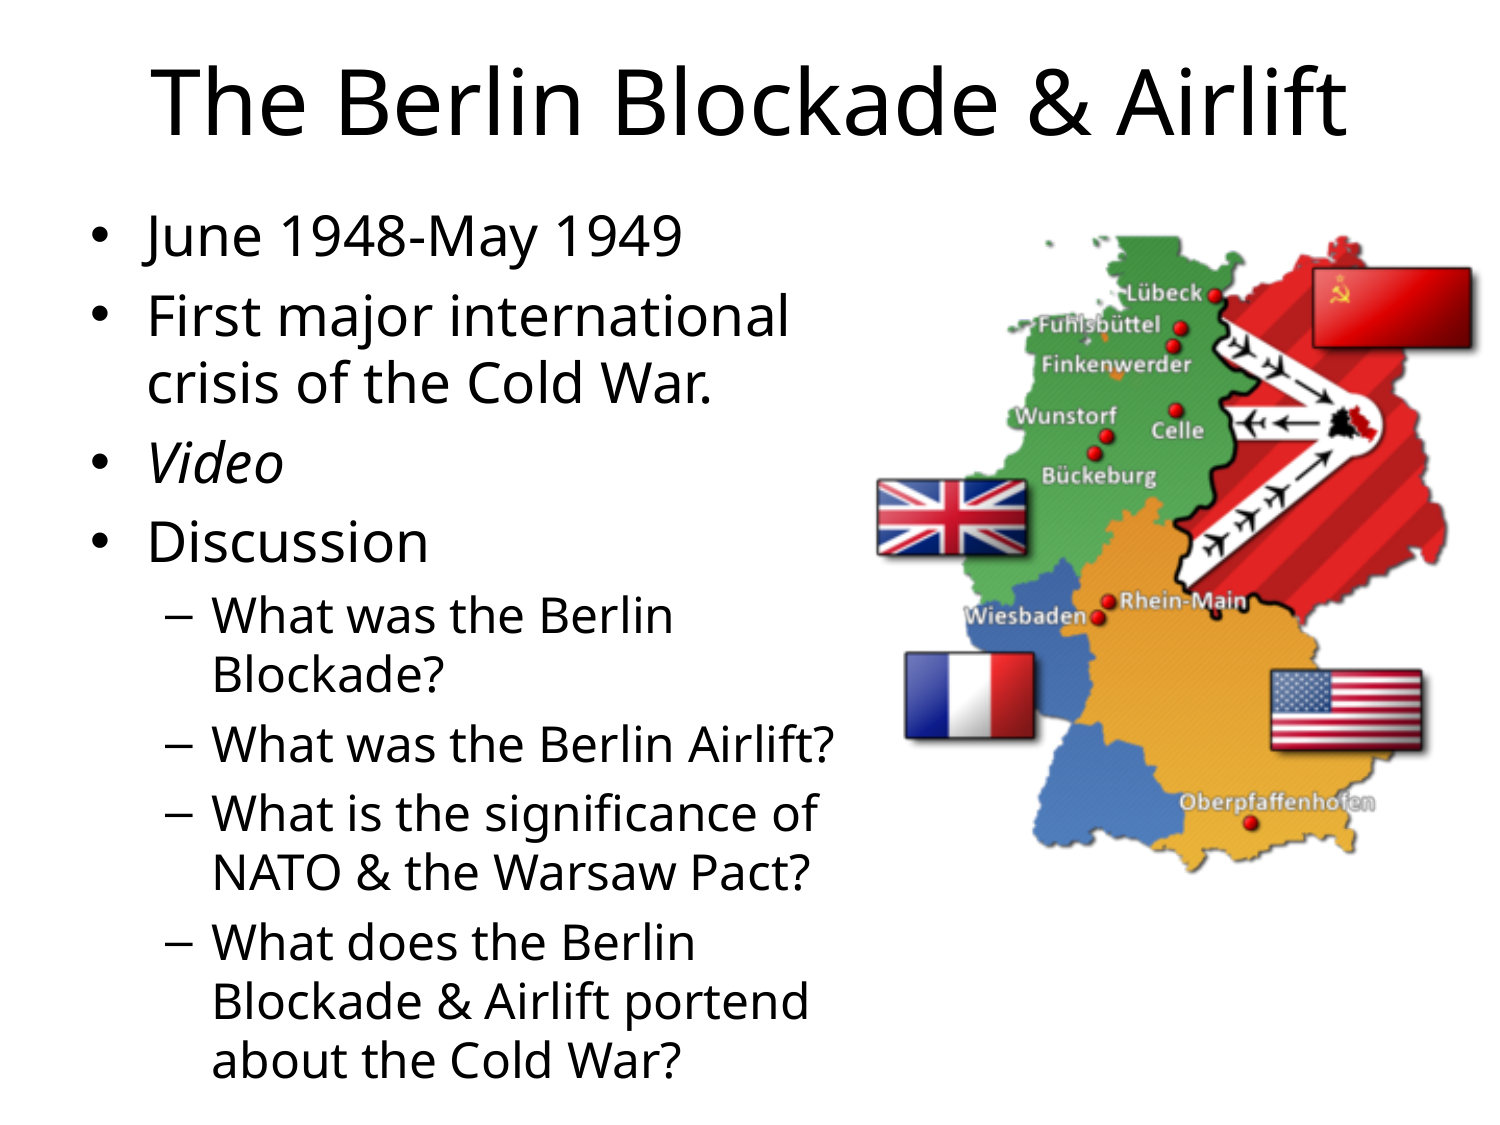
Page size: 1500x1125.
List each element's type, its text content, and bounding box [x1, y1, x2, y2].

title The Berlin Blockade & Airlift [75, 4, 1425, 193]
list June 1948-May 1949 First major international crisis of the Cold War. Video Discussion What was the Berlin Blockade? What was the Berlin Airlift? What is the significance of NATO & the Warsaw Pact? What does the Berlin Blockade & Airlift portend about the Cold War? [75, 192, 855, 1125]
picture [853, 222, 1500, 901]
